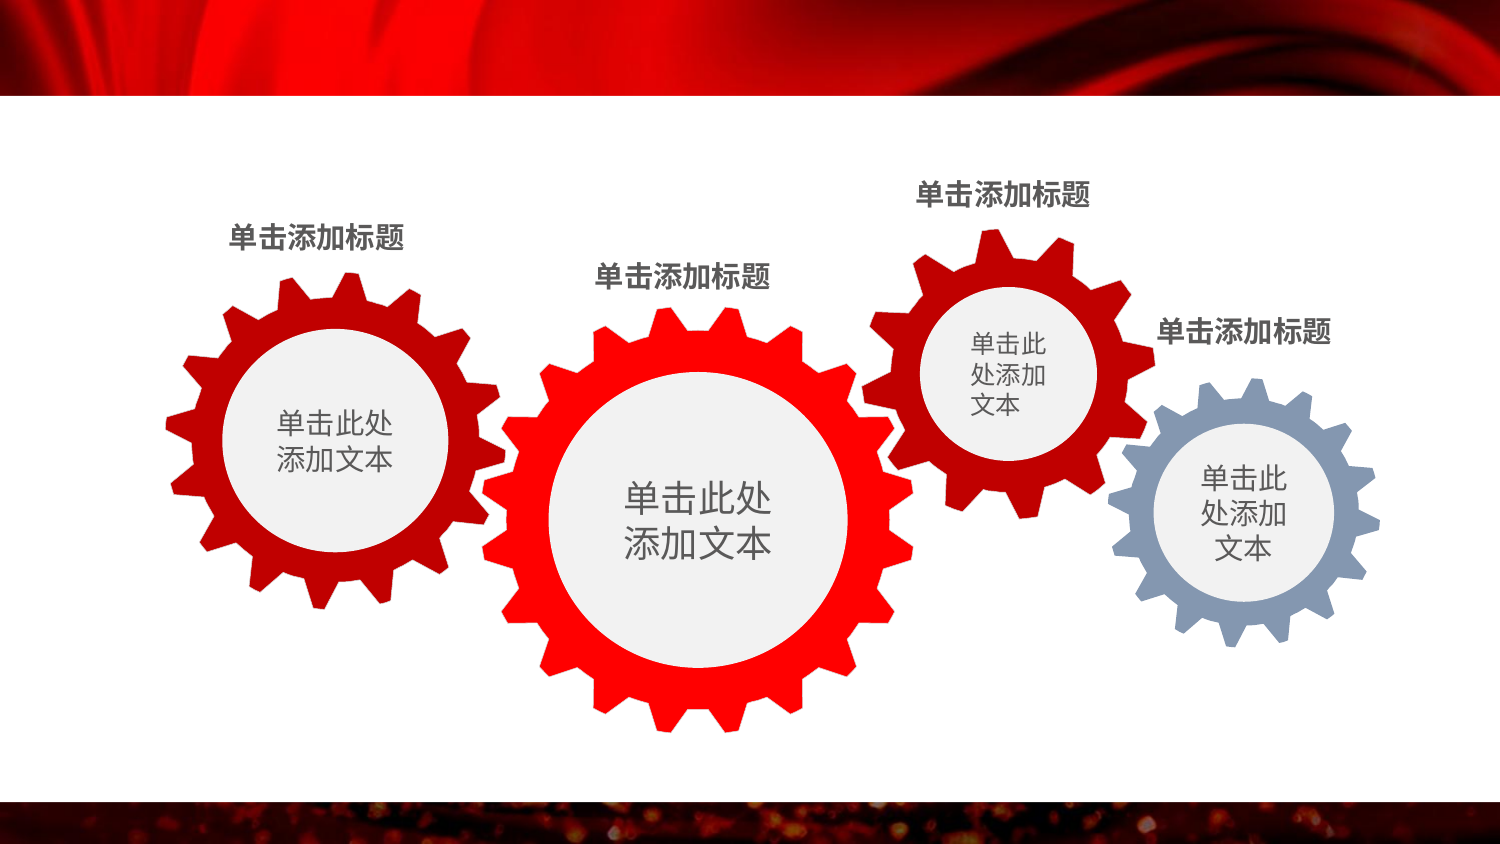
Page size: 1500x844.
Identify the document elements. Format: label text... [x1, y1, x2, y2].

text_box 单击添加标题 [861, 168, 1146, 219]
picture [0, 0, 1500, 95]
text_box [861, 228, 1156, 520]
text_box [481, 307, 914, 733]
picture [0, 803, 1500, 844]
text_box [165, 272, 506, 610]
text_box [1107, 378, 1380, 648]
text_box 单击添加标题 [541, 250, 825, 301]
text_box 单击添加标题 [1156, 305, 1368, 356]
text_box 单击添加标题 [174, 212, 459, 263]
